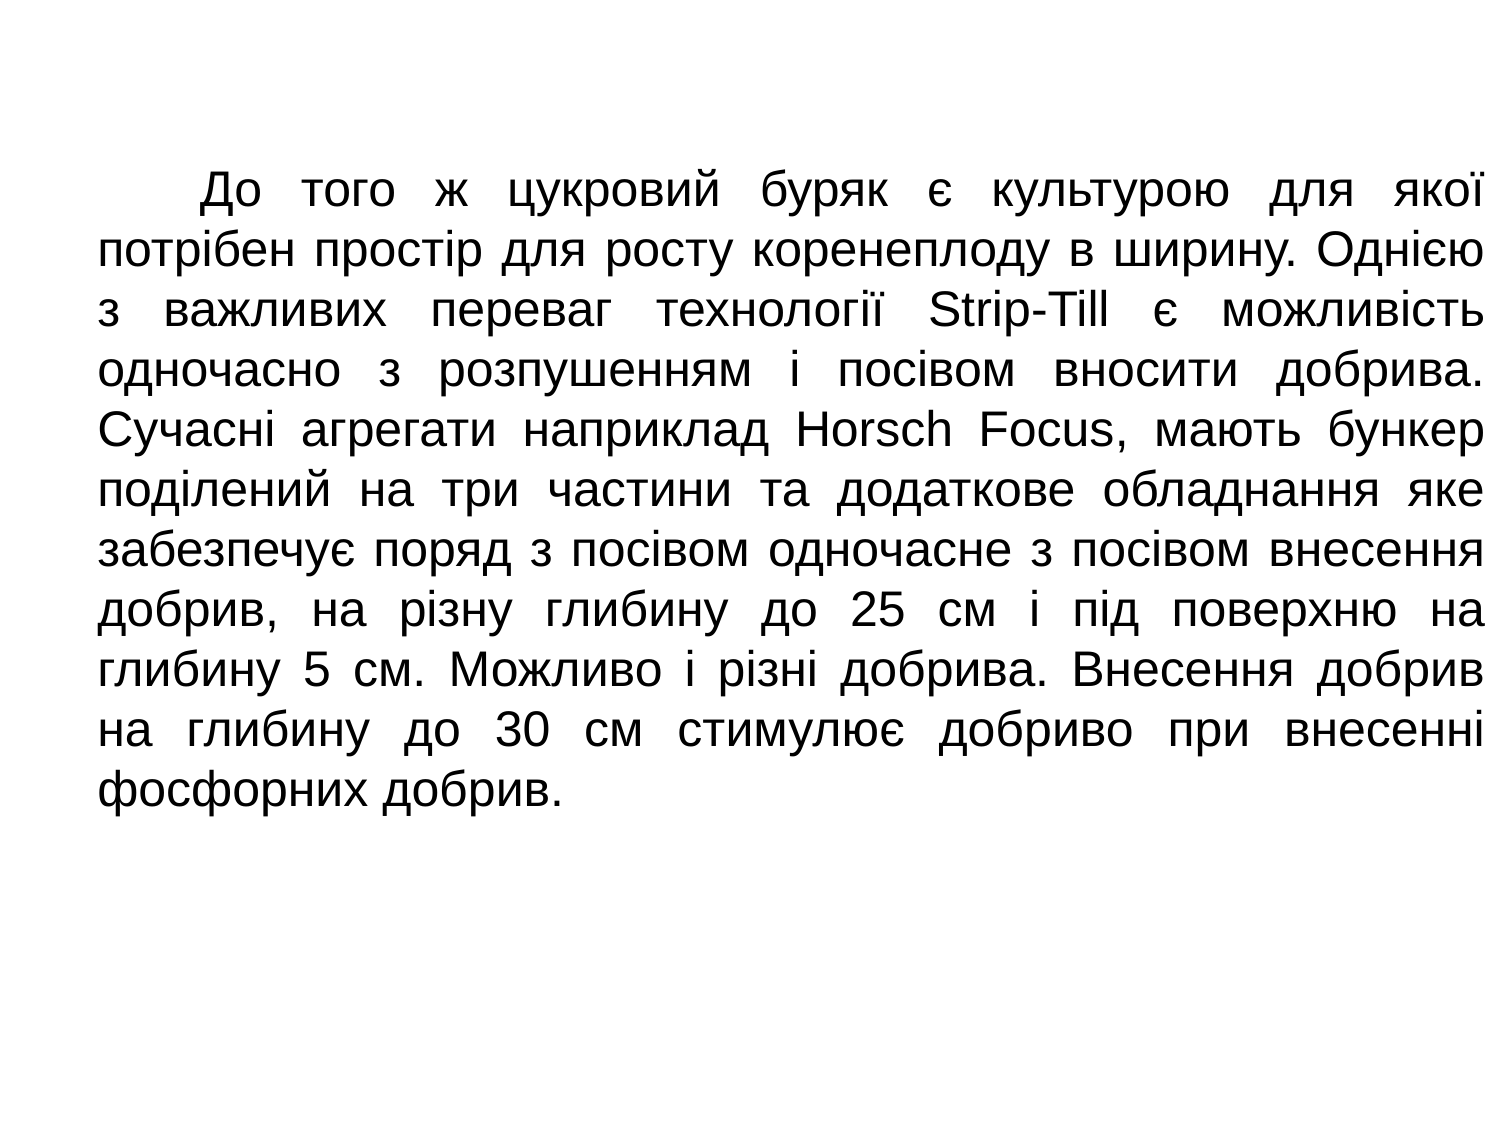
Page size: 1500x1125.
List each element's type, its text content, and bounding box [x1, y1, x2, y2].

text_box До того ж цукровий буряк є культурою для якої потрібен простір для росту коренеплоду в ширину. Однією з важливих переваг технології Strip-Till є можливість одночасно з розпушенням і посівом вносити добрива. Сучасні агрегати наприклад Horsch Focus, мають бункер поділений на три частини та додаткове обладнання яке забезпечує поряд з посівом одночасне з посівом внесення добрив, на різну глибину до 25 см і під поверхню на глибину 5 см. Можливо і різні добрива. Внесення добрив на глибину до 30 см стимулює добриво при внесенні фосфорних добрив. [82, 148, 1500, 824]
